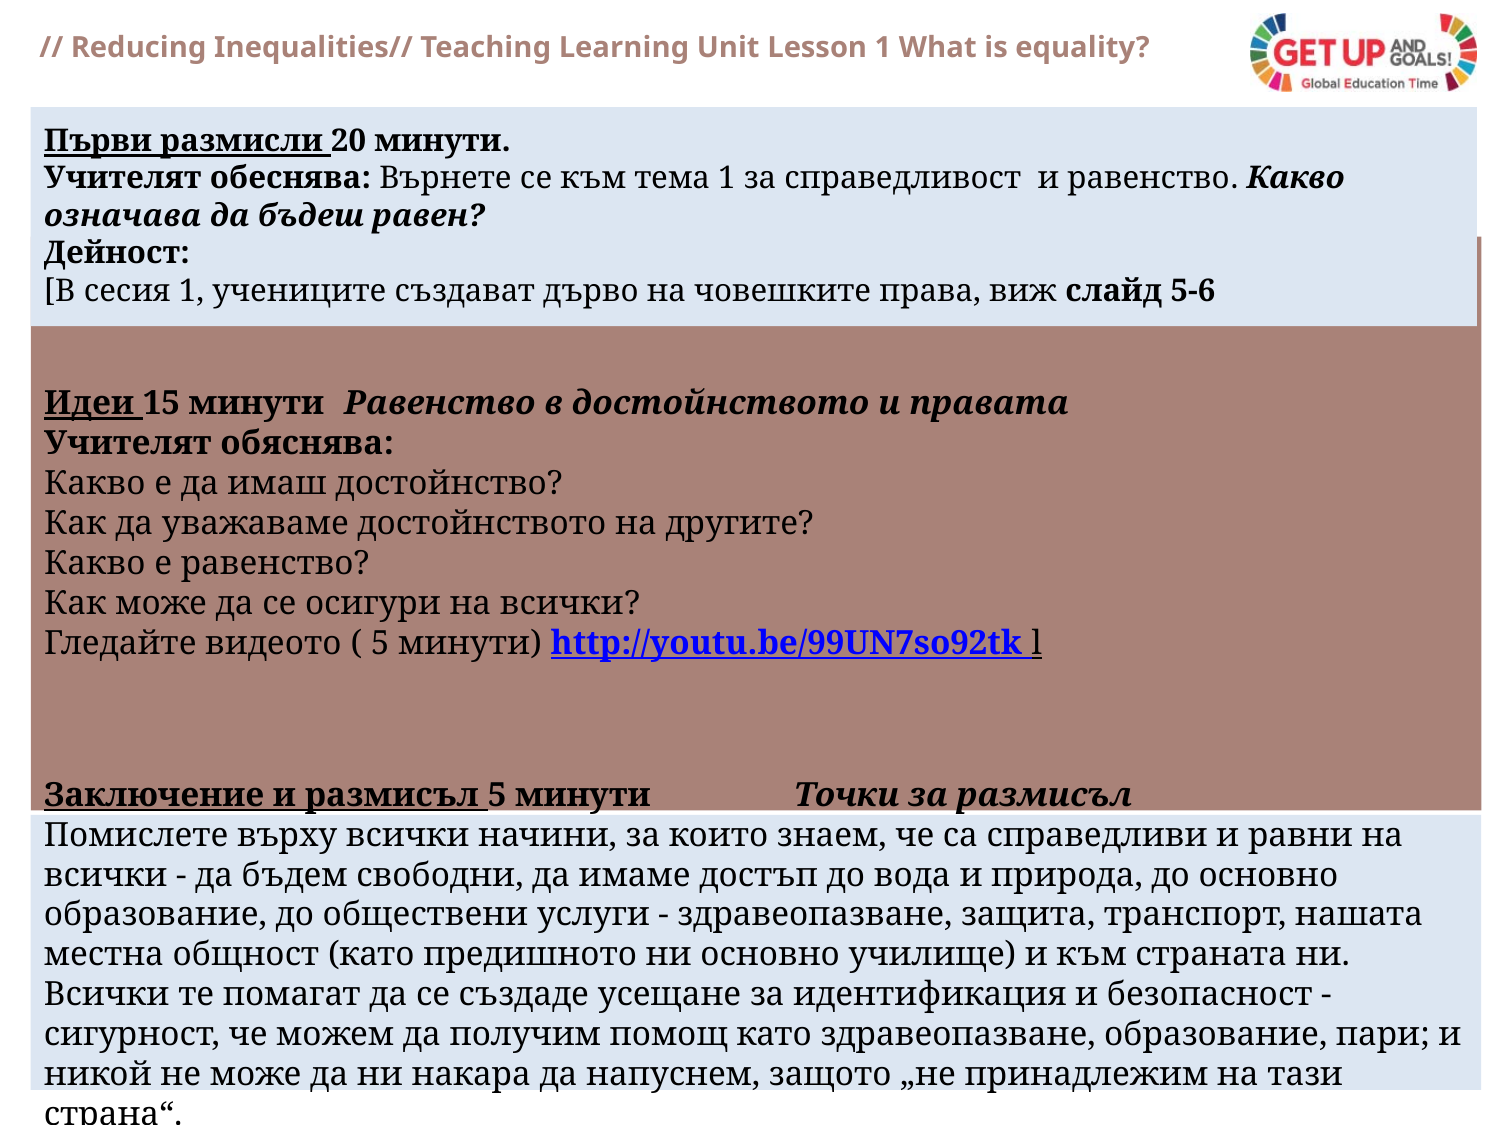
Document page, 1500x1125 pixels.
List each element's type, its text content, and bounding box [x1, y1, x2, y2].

text_box Първи размисли 20 минути. Учителят обеснява: Върнете се към тема 1 за справедливост и равенство. Какво означава да бъдеш равен? Дейност: [В сесия 1, учениците създават дърво на човешките права, виж слайд 5-6 [30, 107, 1477, 327]
picture [1250, 13, 1478, 92]
text_box Заключение и размисъл 5 минути Точки за размисъл Помислете върху всички начини, за които знаем, че са справедливи и равни на всички - да бъдем свободни, да имаме достъп до вода и природа, до основно образование, до обществени услуги - здравеопазване, защита, транспорт, нашата местна общност (като предишното ни основно училище) и към страната ни. Всички те помагат да се създаде усещане за идентификация и безопасност - сигурност, че можем да получим помощ като здравеопазване, образование, пари; и никой не може да ни накара да напуснем, защото „не принадлежим на тази страна“. [30, 814, 1482, 1090]
text_box // Reducing Inequalities// Teaching Learning Unit Lesson 1 What is equality? [26, 15, 1234, 102]
text_box Идеи 15 минути Равенство в достойнството и правата Учителят обяснява: Какво е да имаш достойнство? Как да уважаваме достойнството на другите? Какво е равенство? Как може да се осигури на всички? Гледайте видеото ( 5 минути) http://youtu.be/99UN7so92tk l [30, 236, 1482, 811]
text_box [1086, 275, 1425, 371]
